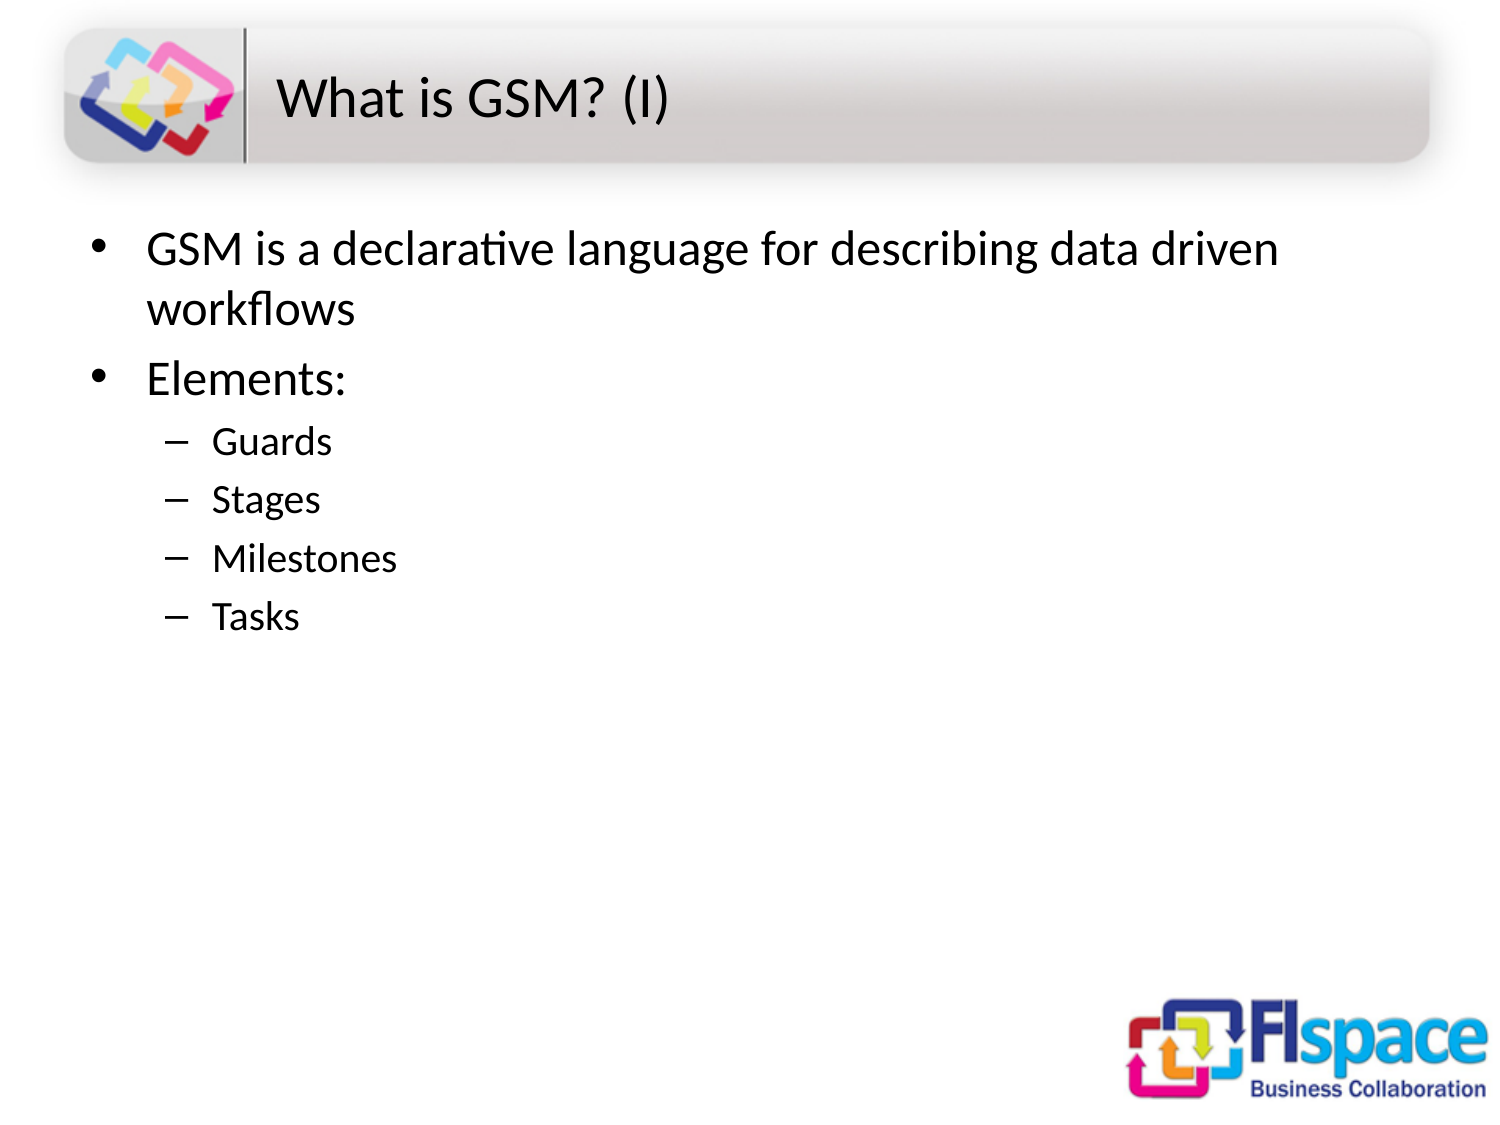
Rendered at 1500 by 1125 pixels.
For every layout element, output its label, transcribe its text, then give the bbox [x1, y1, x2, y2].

picture [1123, 960, 1500, 1125]
title What is GSM? (I) [261, 39, 1401, 149]
picture [0, 0, 1500, 253]
list GSM is a declarative language for describing data driven workflows Elements: Guards Stages Milestones Tasks [75, 208, 1425, 988]
